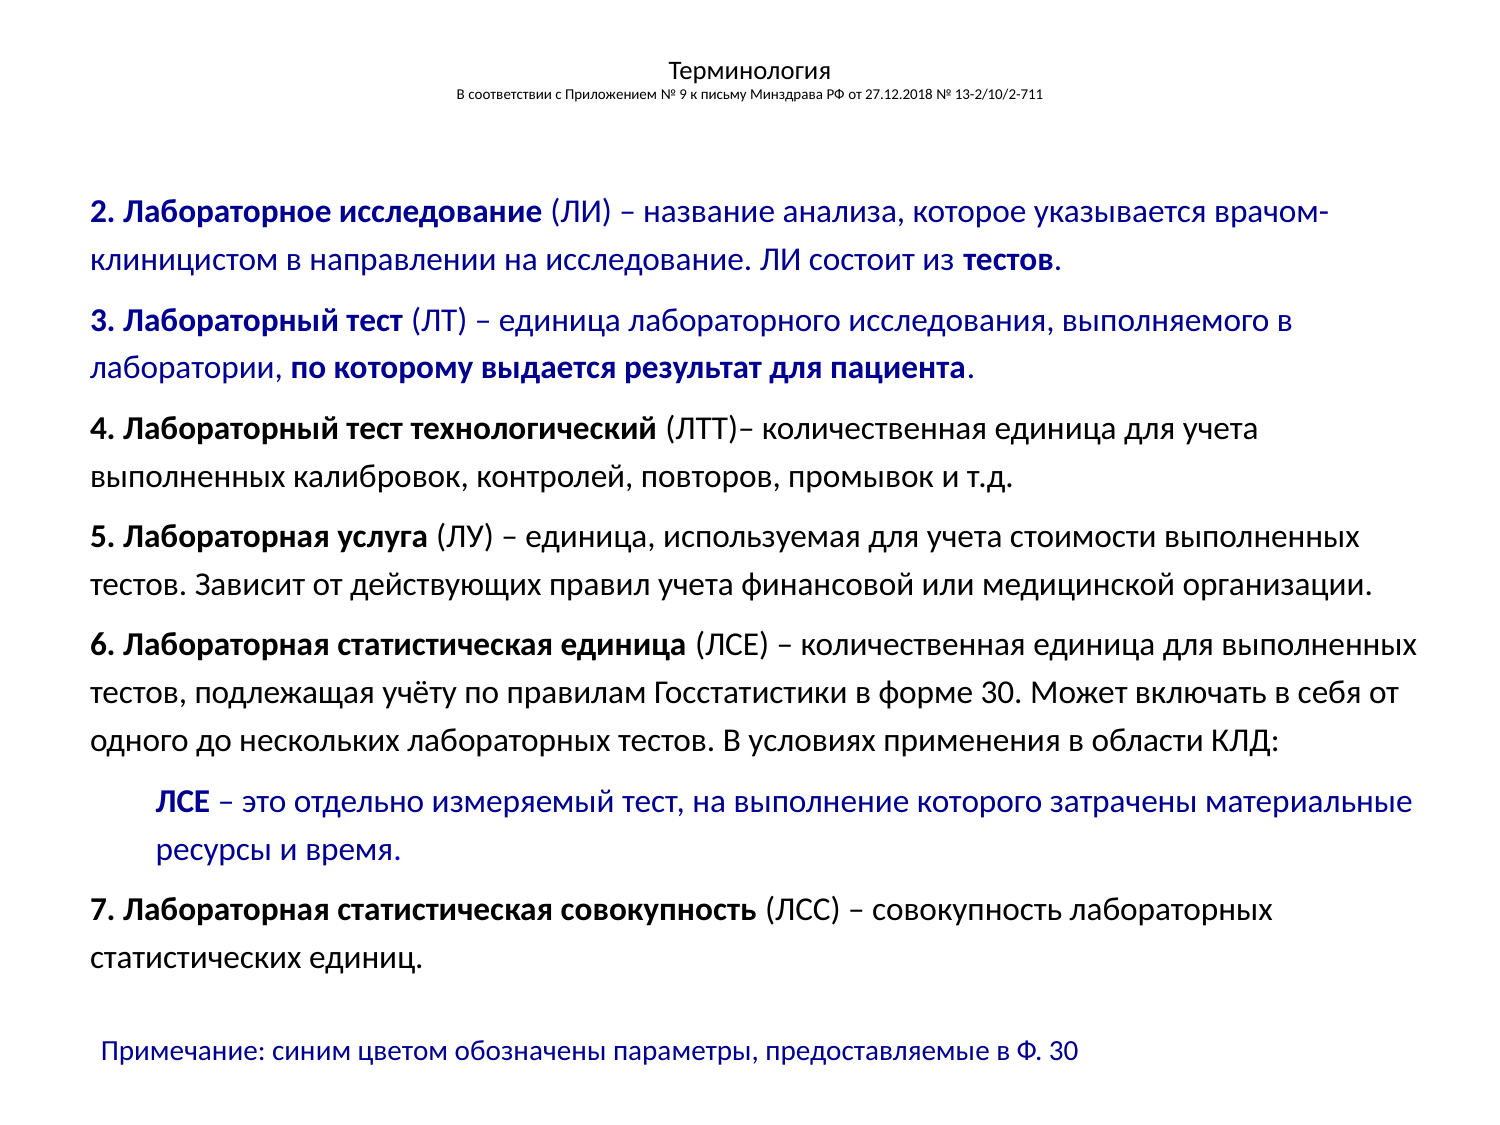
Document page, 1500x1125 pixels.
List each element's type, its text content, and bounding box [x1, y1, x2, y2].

list 2. Лабораторное исследование (ЛИ) – название анализа, которое указывается врачом-клиницистом в направлении на исследование. ЛИ состоит из тестов. 3. Лабораторный тест (ЛТ) – единица лабораторного исследования, выполняемого в лаборатории, по которому выдается результат для пациента. 4. Лабораторный тест технологический (ЛТТ)– количественная единица для учета выполненных калибровок, контролей, повторов, промывок и т.д. 5. Лабораторная услуга (ЛУ) – единица, используемая для учета стоимости выполненных тестов. Зависит от действующих правил учета финансовой или медицинской организации. 6. Лабораторная статистическая единица (ЛСЕ) – количественная единица для выполненных тестов, подлежащая учёту по правилам Госстатистики в форме 30. Может включать в себя от одного до нескольких лабораторных тестов. В условиях применения в области КЛД: ЛСЕ – это отдельно измеряемый тест, на выполнение которого затрачены материальные ресурсы и время. 7. Лабораторная статистическая совокупность (ЛСС) – совокупность лабораторных статистических единиц. [75, 173, 1464, 1011]
title Терминология В соответствии с Приложением № 9 к письму Минздрава РФ от 27.12.2018 № 13-2/10/2-711 [75, 45, 1425, 129]
text_box Примечание: синим цветом обозначены параметры, предоставляемые в Ф. 30 [86, 1024, 1095, 1074]
